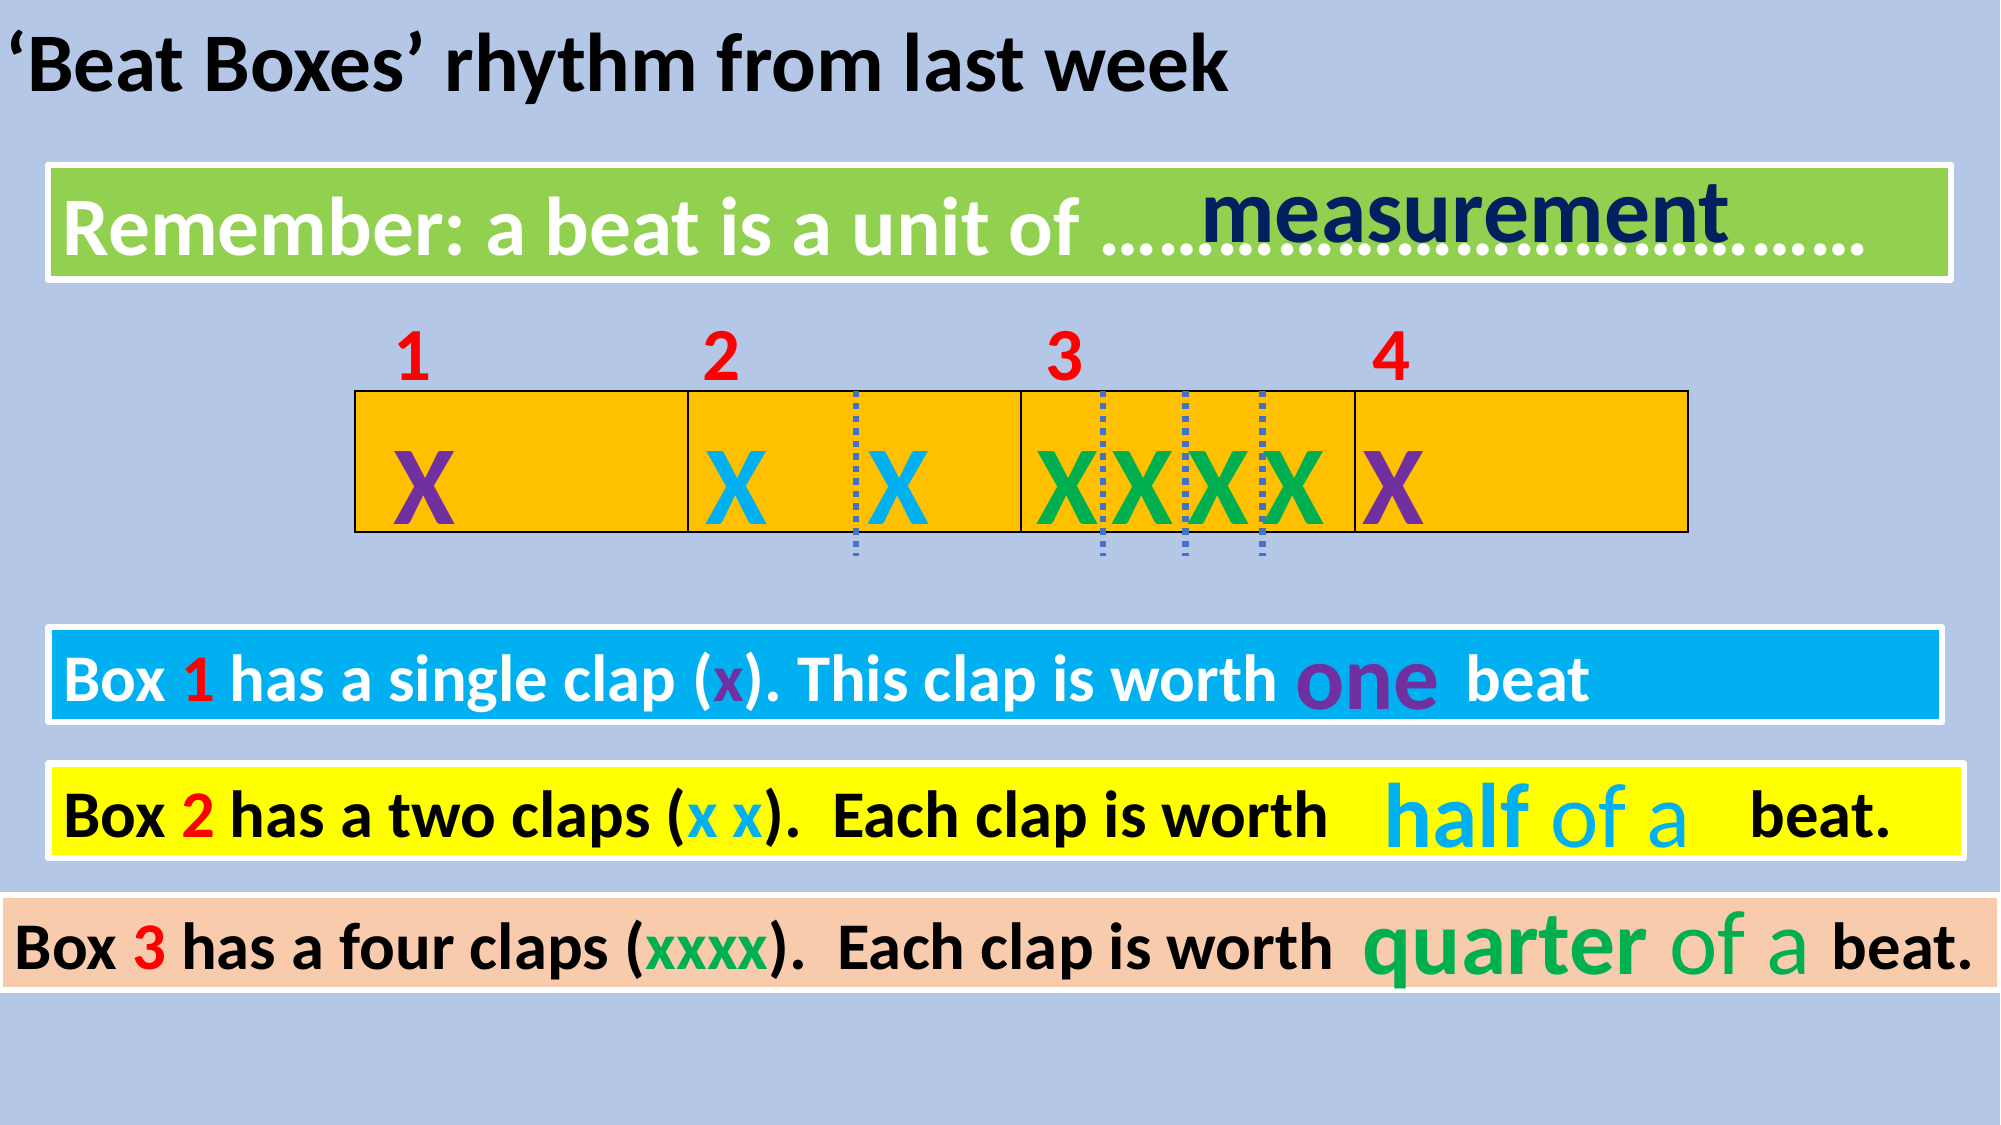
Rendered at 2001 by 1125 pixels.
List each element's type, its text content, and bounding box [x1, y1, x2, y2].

text_box X X X X [1021, 404, 1102, 554]
table_header [859, 403, 1020, 531]
text_box X X X X [1186, 404, 1262, 554]
text_box half of a [1368, 748, 1815, 874]
table_header [1356, 392, 1687, 531]
text_box Box 1 has a single clap (x). This clap is worth ……. beat [1490, 627, 1943, 722]
text_box X [378, 404, 553, 554]
text_box 1 2 3 4 [378, 298, 1507, 403]
text_box Box 2 has a two claps (x x). Each clap is worth ……………. beat. [1815, 763, 1964, 859]
text_box Remember: a beat is a unit of ………………………………… [47, 164, 1951, 280]
text_box X X X X [1263, 404, 1347, 554]
text_box X X X X [1103, 404, 1185, 554]
text_box Box 3 has a four claps (xxxx). Each clap is worth ………………… beat. [0, 895, 1347, 990]
text_box measurement [1185, 143, 1781, 269]
table_header [356, 392, 687, 531]
text_box X [857, 404, 1004, 554]
text_box Box 3 has a four claps (xxxx). Each clap is worth ………………… beat. [1852, 895, 2000, 990]
text_box quarter of a [1347, 875, 1852, 1001]
text_box ‘Beat Boxes’ rhythm from last week [0, 1, 1281, 116]
text_box X [690, 404, 842, 554]
text_box Box 1 has a single clap (x). This clap is worth ……. beat [48, 627, 1280, 722]
text_box Box 2 has a two claps (x x). Each clap is worth ……………. beat. [48, 763, 1368, 859]
text_box one [1280, 610, 1490, 736]
text_box X [1347, 404, 1522, 554]
table_header [689, 403, 853, 531]
